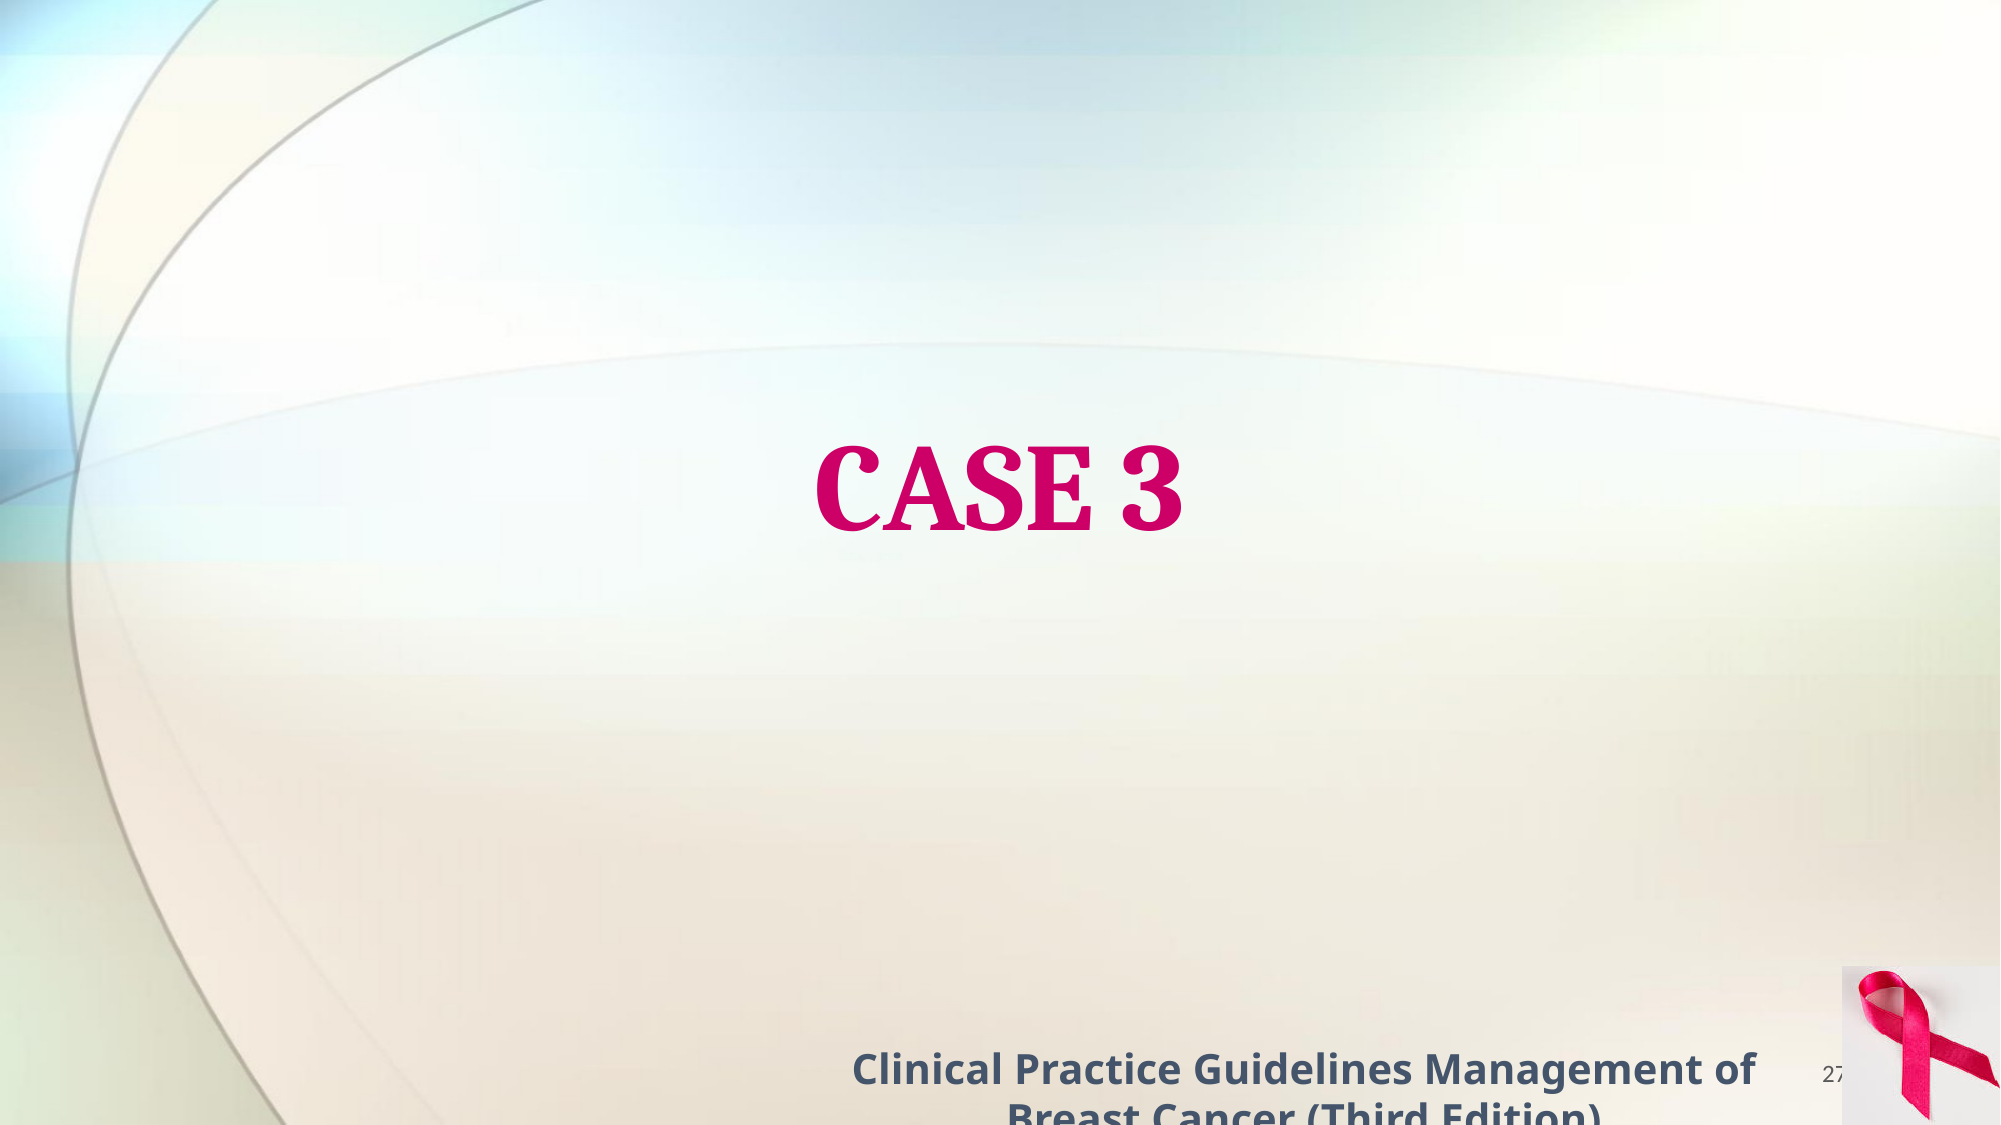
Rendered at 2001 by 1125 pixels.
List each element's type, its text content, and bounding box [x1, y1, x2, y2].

title CASE 3 [249, 170, 1750, 563]
text_box Clinical Practice Guidelines Management of Breast Cancer (Third Edition) [788, 1035, 1820, 1125]
slide_number 27 [1820, 1042, 1832, 1103]
picture [0, 0, 2001, 1125]
